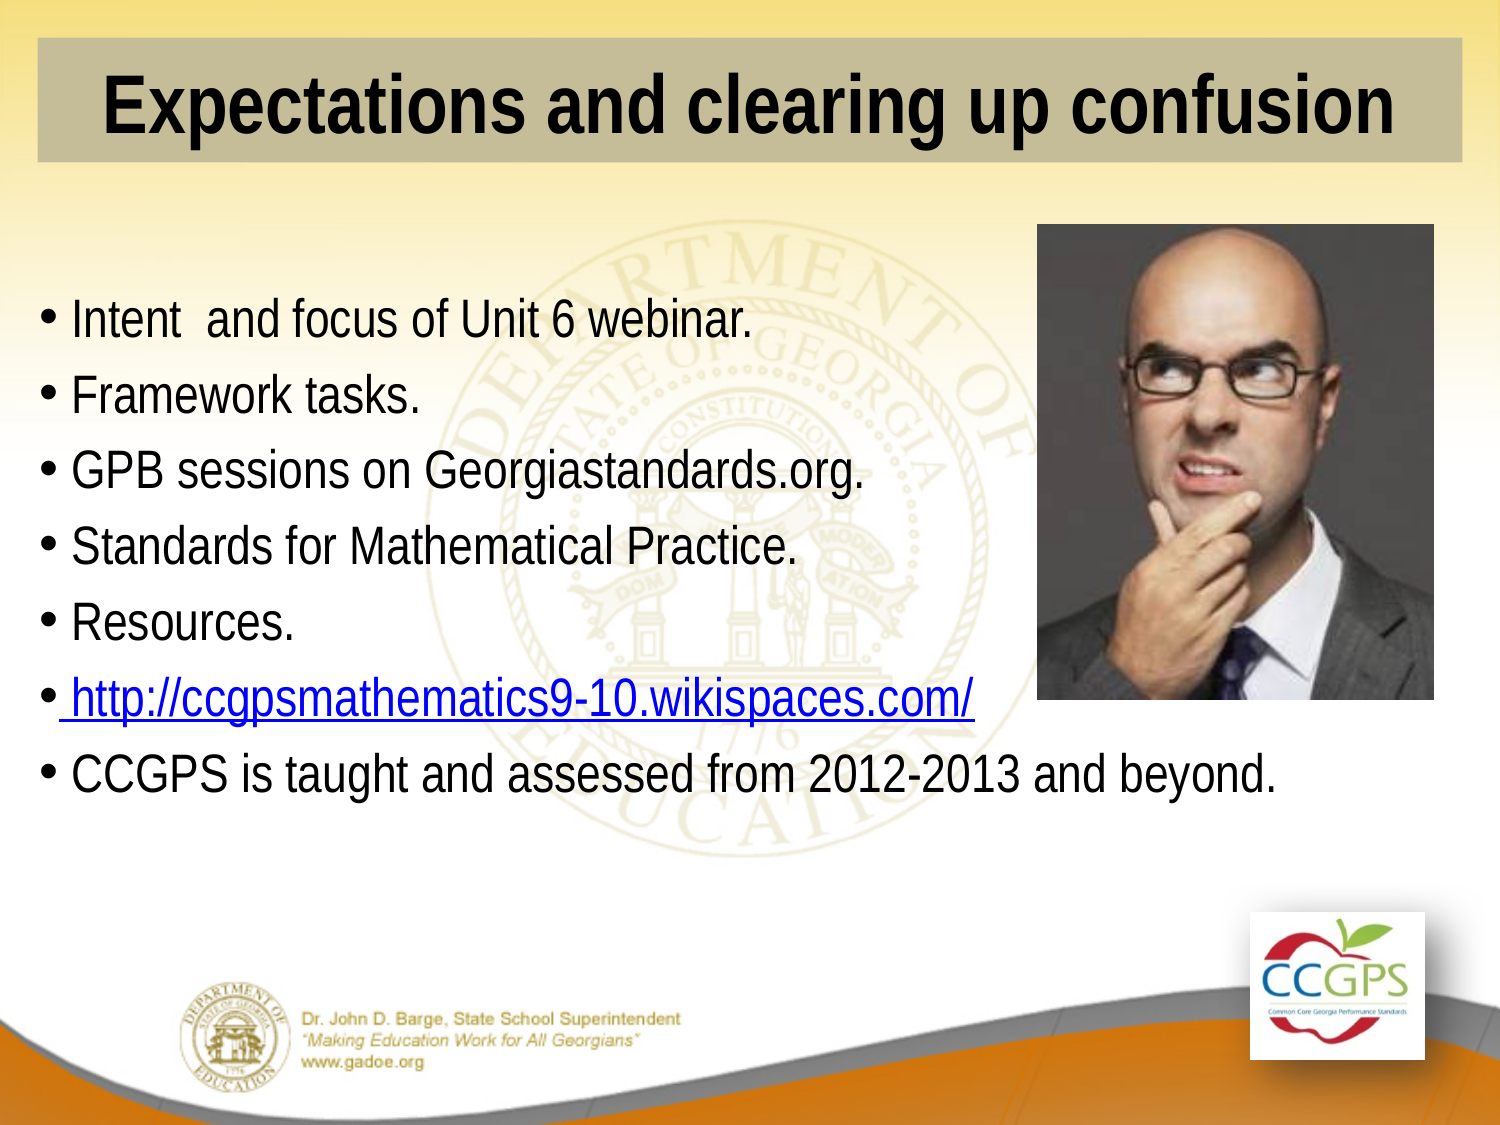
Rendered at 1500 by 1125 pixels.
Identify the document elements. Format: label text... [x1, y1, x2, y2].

picture [0, 0, 1500, 1125]
title Expectations and clearing up confusion [37, 37, 1463, 163]
subtitle Intent and focus of Unit 6 webinar. Framework tasks. GPB sessions on Georgiastandards.org. Standards for Mathematical Practice. Resources. http://ccgpsmathematics9-10.wikispaces.com/ CCGPS is taught and assessed from 2012-2013 and beyond. [24, 199, 1500, 976]
picture [1037, 224, 1434, 701]
